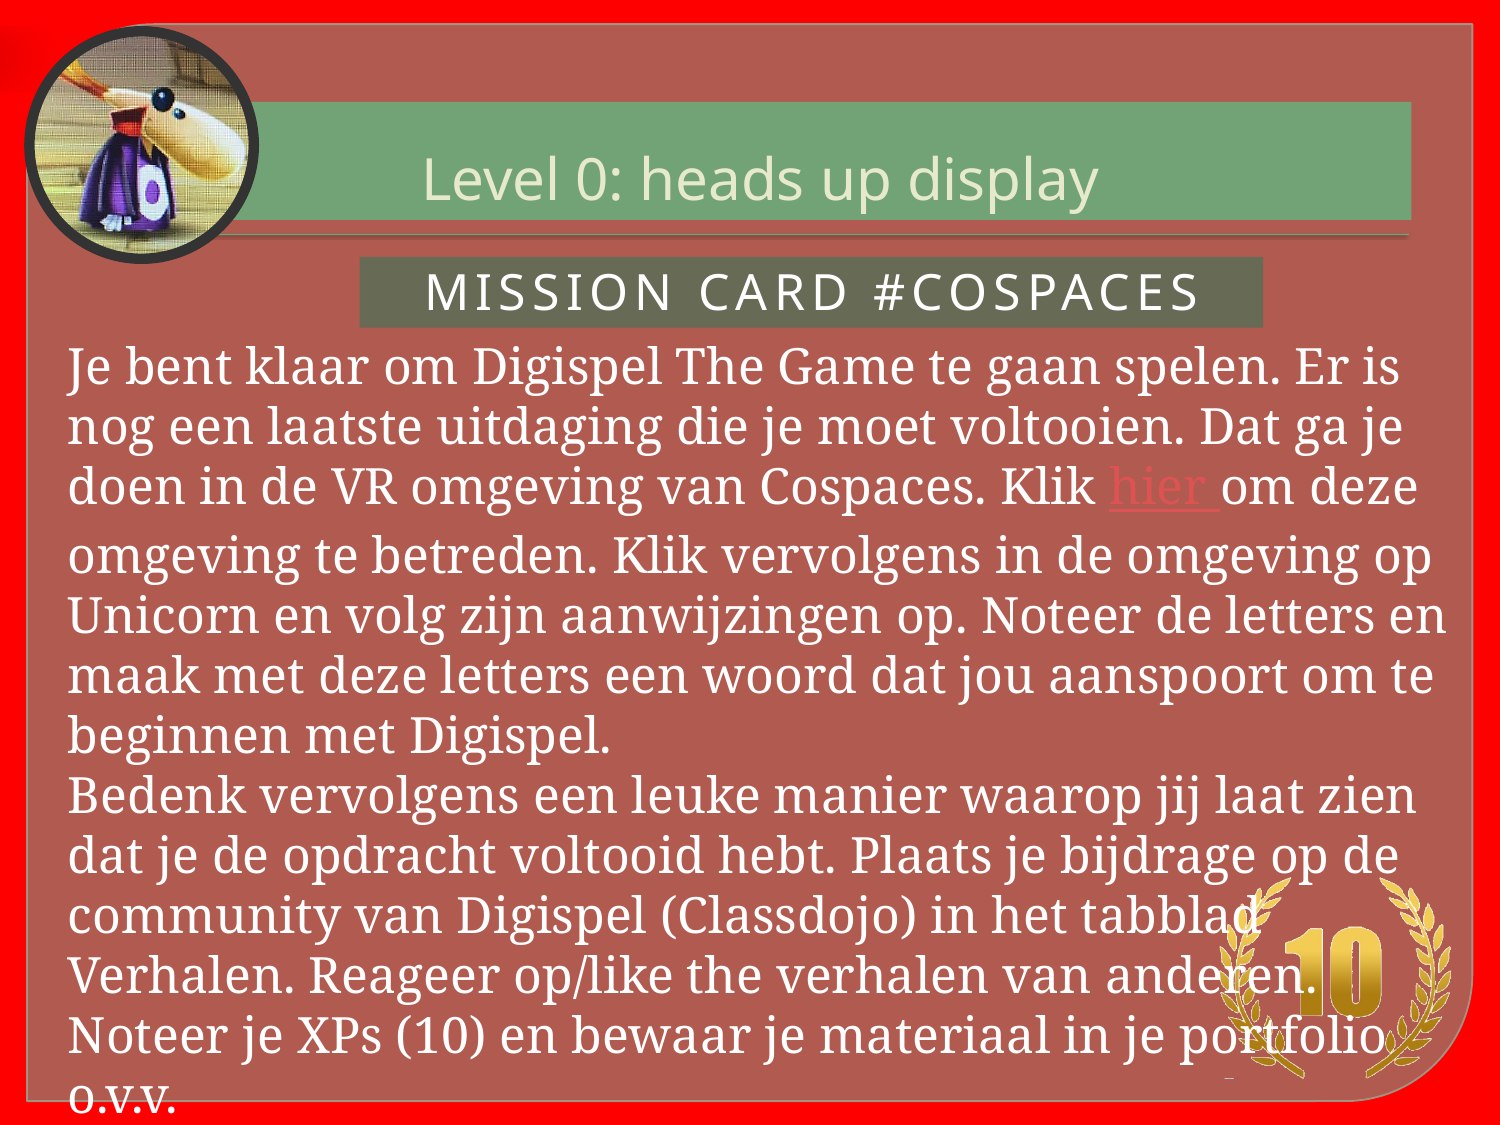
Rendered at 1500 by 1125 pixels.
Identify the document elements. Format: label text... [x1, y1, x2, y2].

title Level 0: heads up display [260, 101, 1412, 220]
text_box Mission card #cospaces [359, 256, 1264, 327]
picture [1216, 869, 1453, 1079]
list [29, 31, 255, 260]
text_box Je bent klaar om Digispel The Game te gaan spelen. Er is nog een laatste uitdaging die je moet voltooien. Dat ga je doen in de VR omgeving van Cospaces. Klik hier om deze omgeving te betreden. Klik vervolgens in de omgeving op Unicorn en volg zijn aanwijzingen op. Noteer de letters en maak met deze letters een woord dat jou aanspoort om te beginnen met Digispel. Bedenk vervolgens een leuke manier waarop jij laat zien dat je de opdracht voltooid hebt. Plaats je bijdrage op de community van Digispel (Classdojo) in het tabblad Verhalen. Reageer op/like the verhalen van anderen. Noteer je XPs (10) en bewaar je materiaal in je portfolio o.v.v. mission card nr. [53, 327, 1471, 1125]
